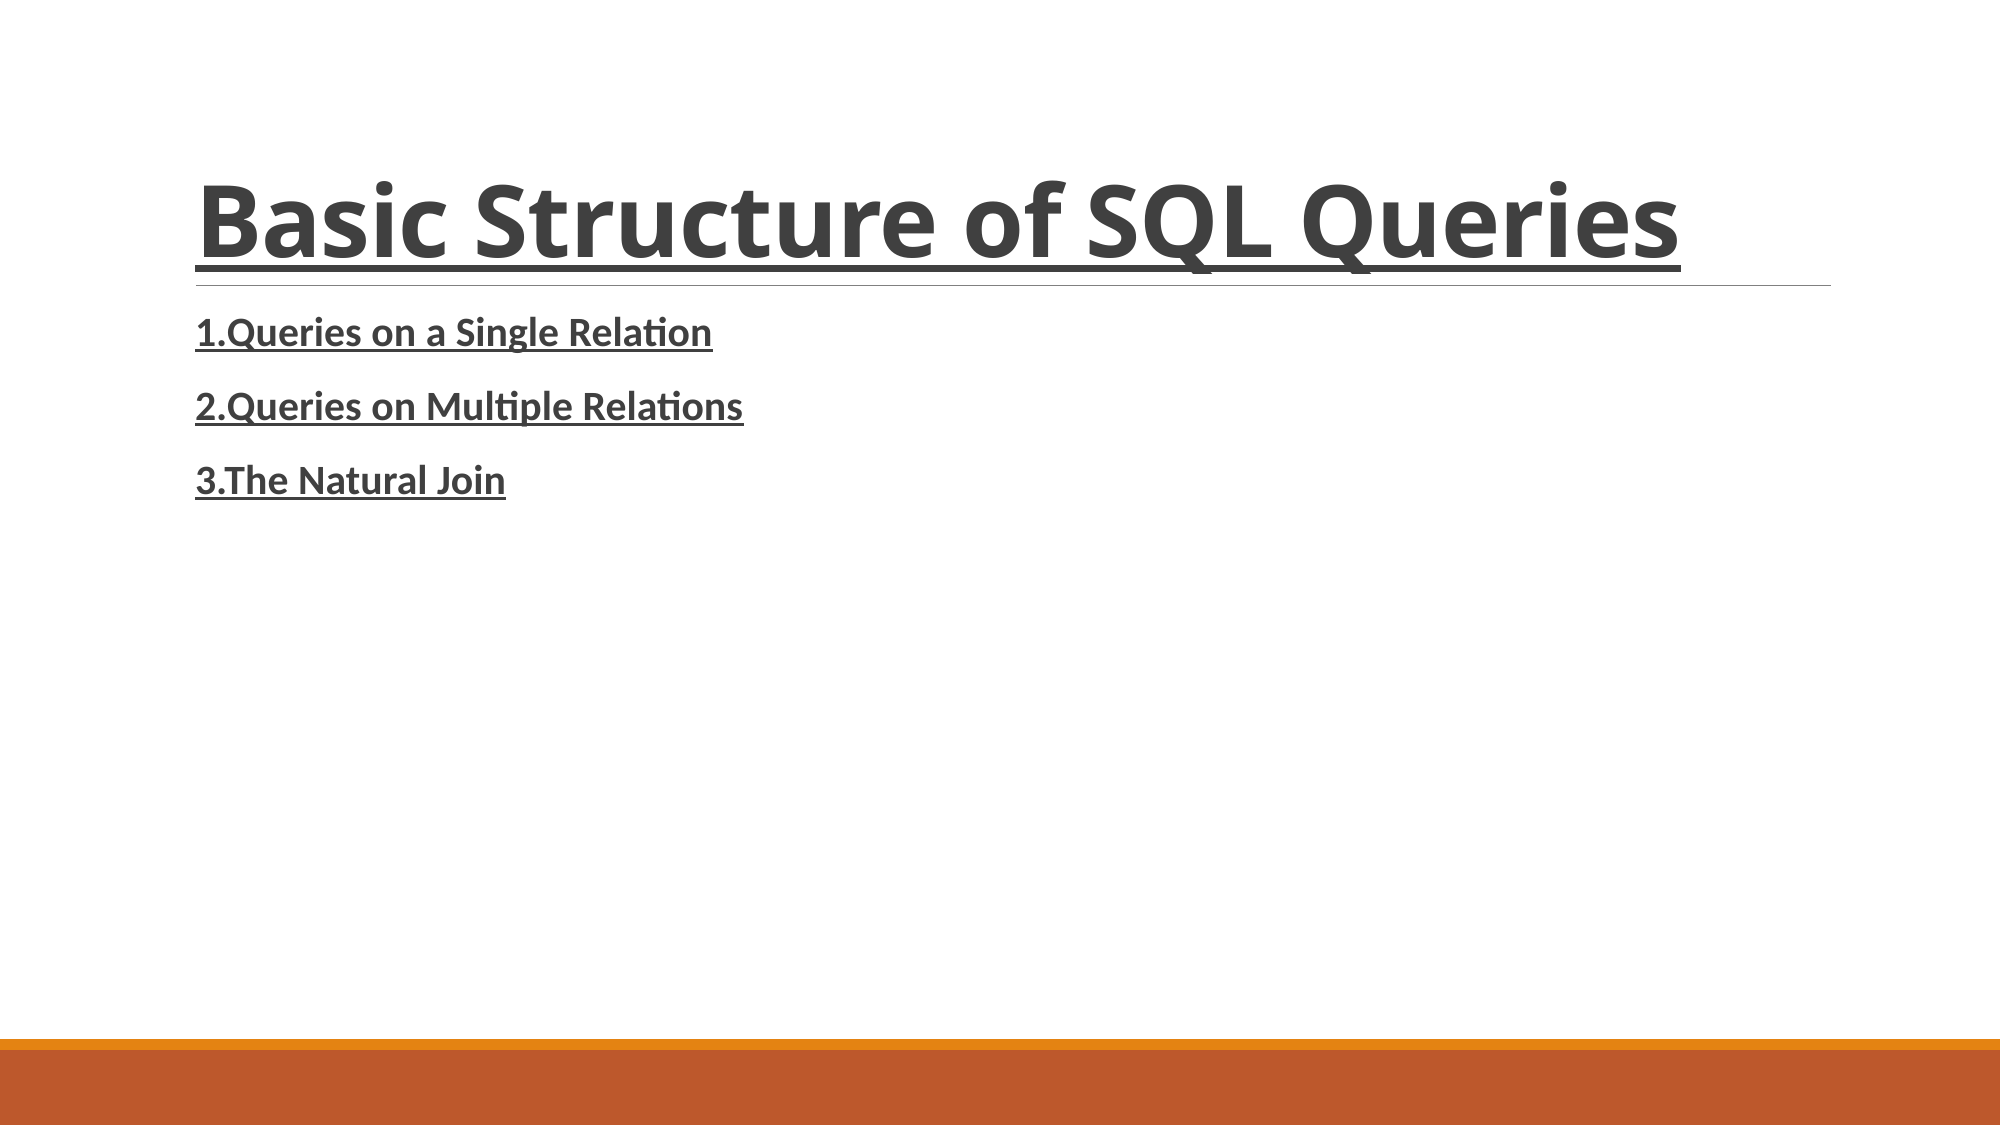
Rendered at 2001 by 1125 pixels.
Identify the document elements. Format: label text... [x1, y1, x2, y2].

list 1.Queries on a Single Relation 2.Queries on Multiple Relations 3.The Natural Join [180, 302, 1830, 963]
title Basic Structure of SQL Queries [180, 47, 1830, 285]
